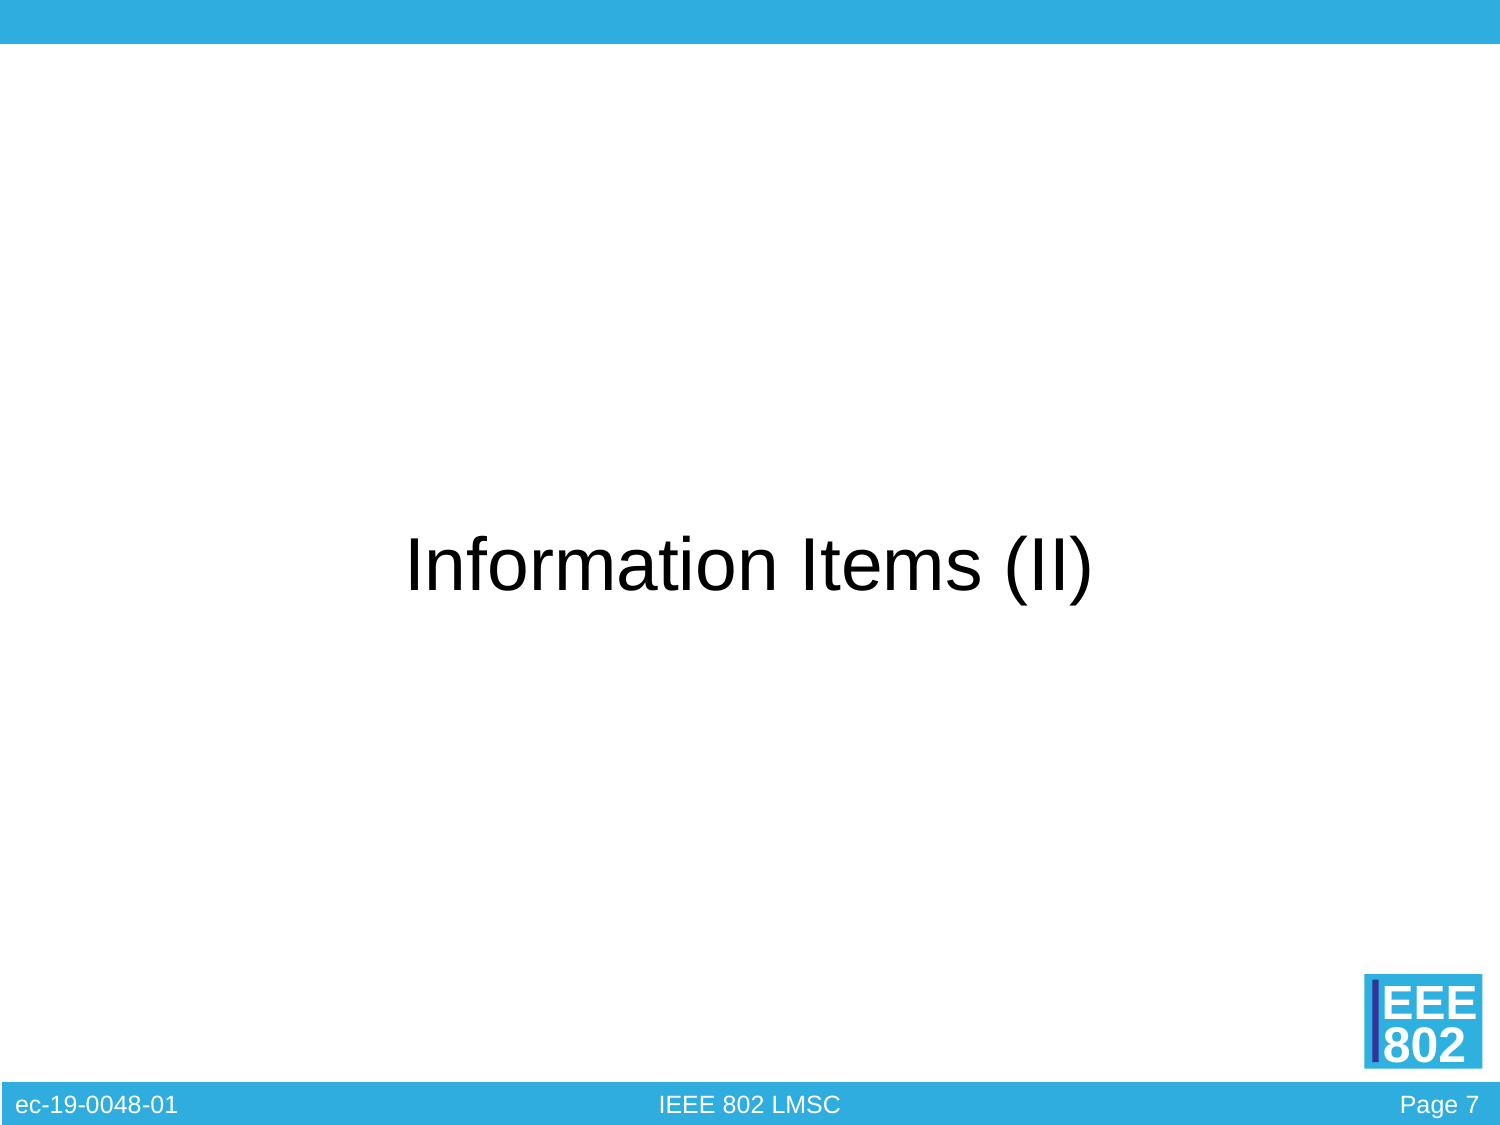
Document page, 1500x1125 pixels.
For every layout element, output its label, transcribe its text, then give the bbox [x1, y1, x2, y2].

title Information Items (II) [112, 349, 1388, 591]
